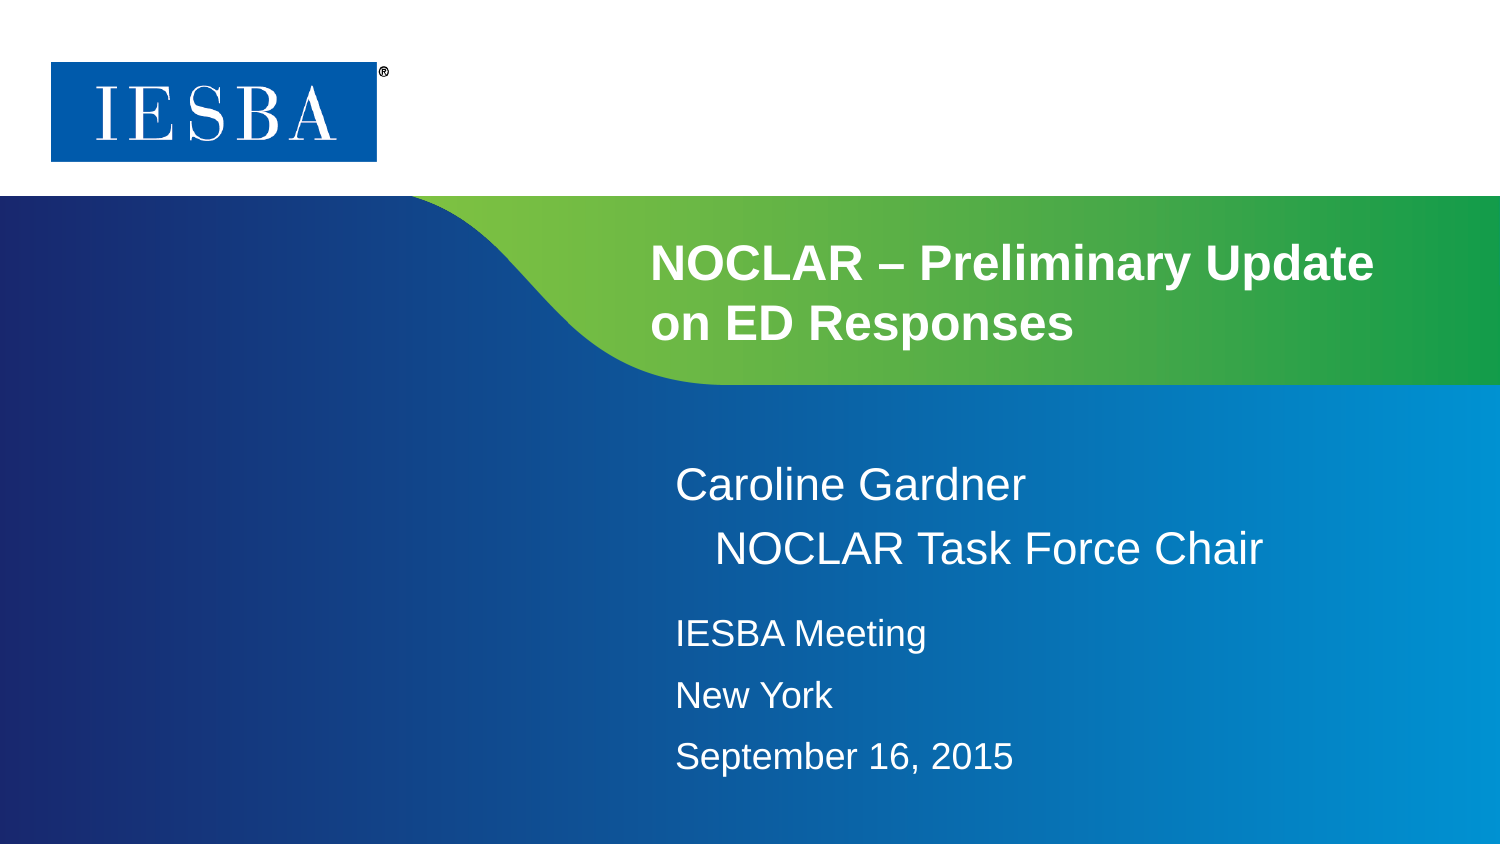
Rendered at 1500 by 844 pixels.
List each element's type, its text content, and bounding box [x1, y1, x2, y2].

title NOCLAR – Preliminary Update on ED Responses [650, 229, 1438, 352]
picture [51, 62, 389, 162]
subtitle IESBA Meeting New York September 16, 2015 [675, 609, 1475, 797]
text_box Caroline Gardner NOCLAR Task Force Chair [675, 454, 1450, 609]
picture [412, 196, 1500, 385]
